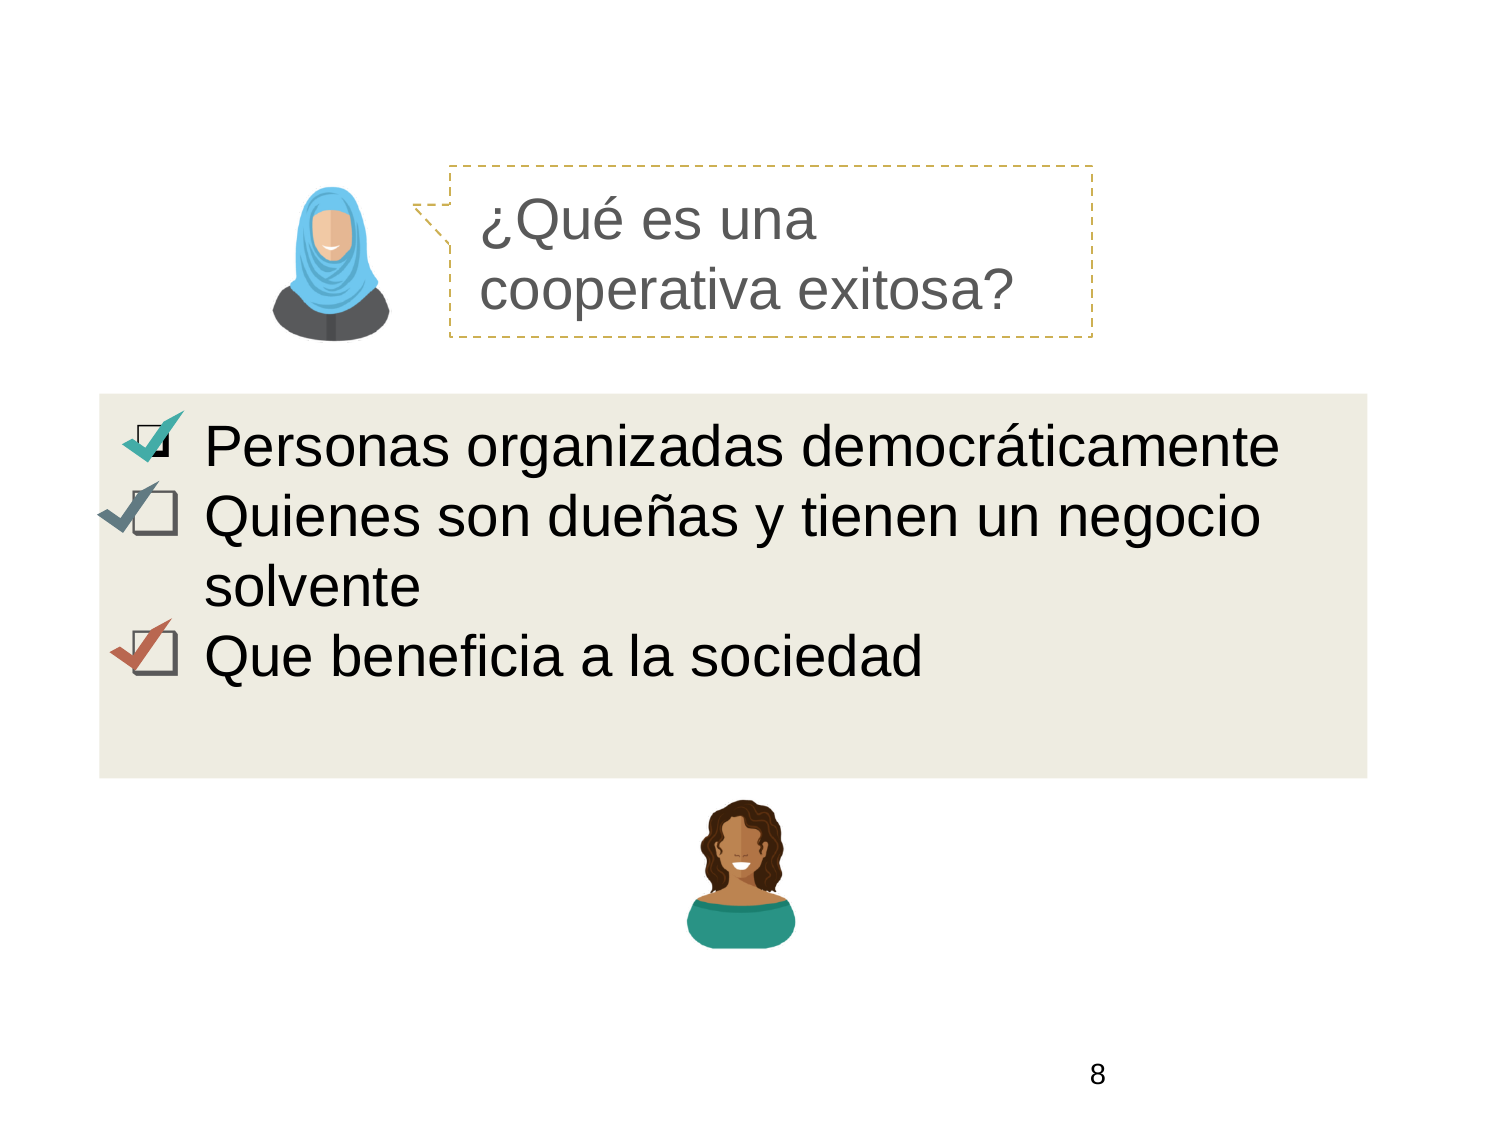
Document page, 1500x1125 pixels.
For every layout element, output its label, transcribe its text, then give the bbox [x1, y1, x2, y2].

picture [249, 175, 405, 348]
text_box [412, 165, 1093, 338]
slide_number ‹#› [1074, 1042, 1425, 1103]
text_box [99, 393, 1368, 779]
picture [667, 787, 820, 956]
